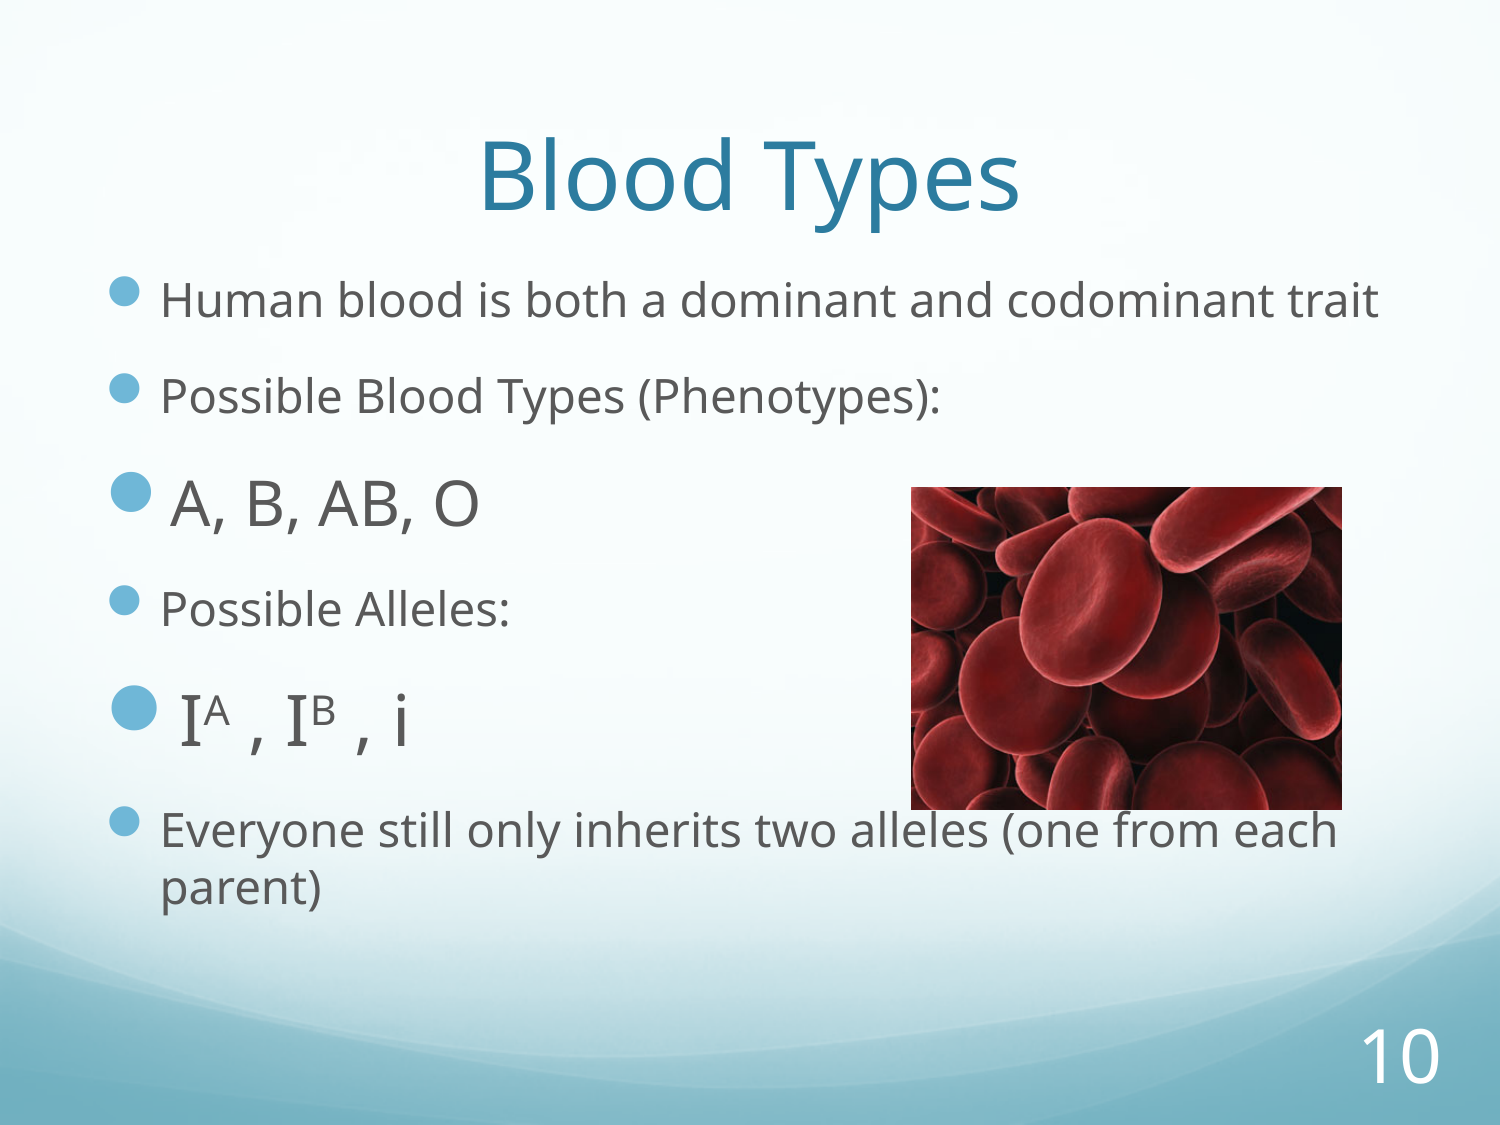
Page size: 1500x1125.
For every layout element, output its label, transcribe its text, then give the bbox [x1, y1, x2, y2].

list Human blood is both a dominant and codominant trait Possible Blood Types (Phenotypes): A, B, AB, O Possible Alleles: IA , IB , i Everyone still only inherits two alleles (one from each parent) [90, 262, 1410, 975]
title Blood Types [90, 17, 1410, 237]
picture [910, 486, 1343, 811]
slide_number 10 [1295, 1029, 1459, 1090]
